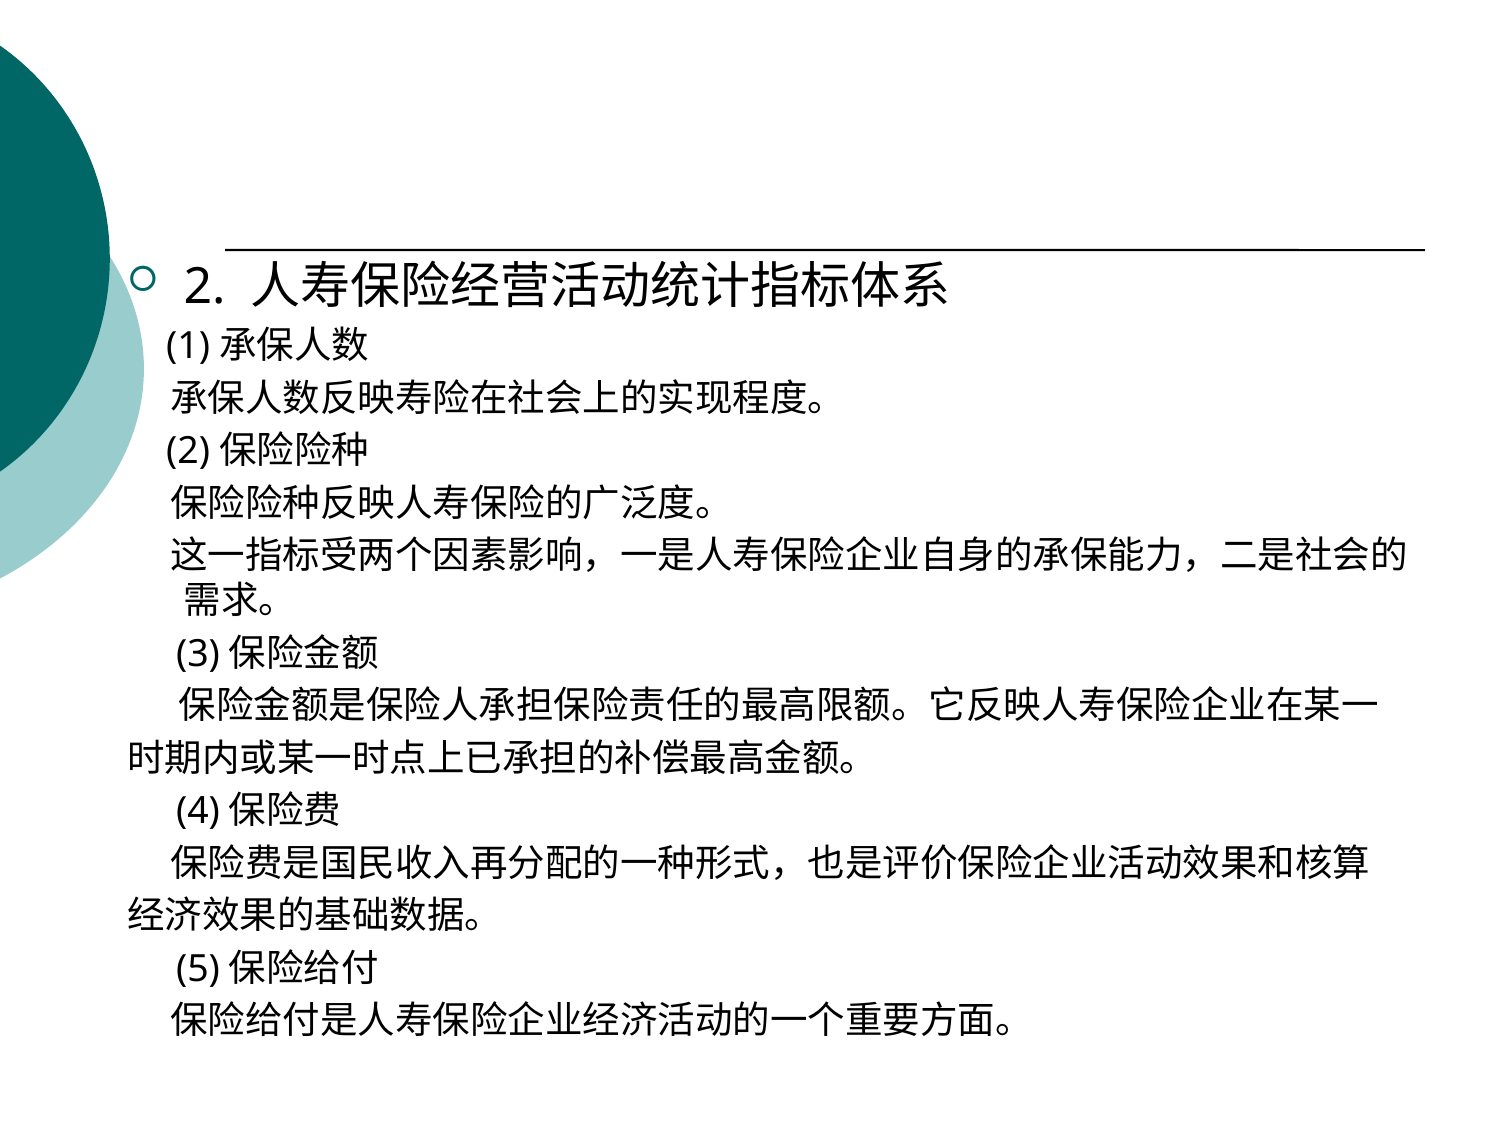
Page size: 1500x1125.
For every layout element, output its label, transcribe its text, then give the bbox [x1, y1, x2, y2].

list 2. 人寿保险经营活动统计指标体系 (1)承保人数 承保人数反映寿险在社会上的实现程度。 (2)保险险种 保险险种反映人寿保险的广泛度。 这一指标受两个因素影响，一是人寿保险企业自身的承保能力，二是社会的需求。 (3)保险金额 保险金额是保险人承担保险责任的最高限额。它反映人寿保险企业在某一 时期内或某一时点上已承担的补偿最高金额。 (4)保险费 保险费是国民收入再分配的一种形式，也是评价保险企业活动效果和核算 经济效果的基础数据。 (5)保险给付 保险给付是人寿保险企业经济活动的一个重要方面。 [111, 245, 1454, 1083]
